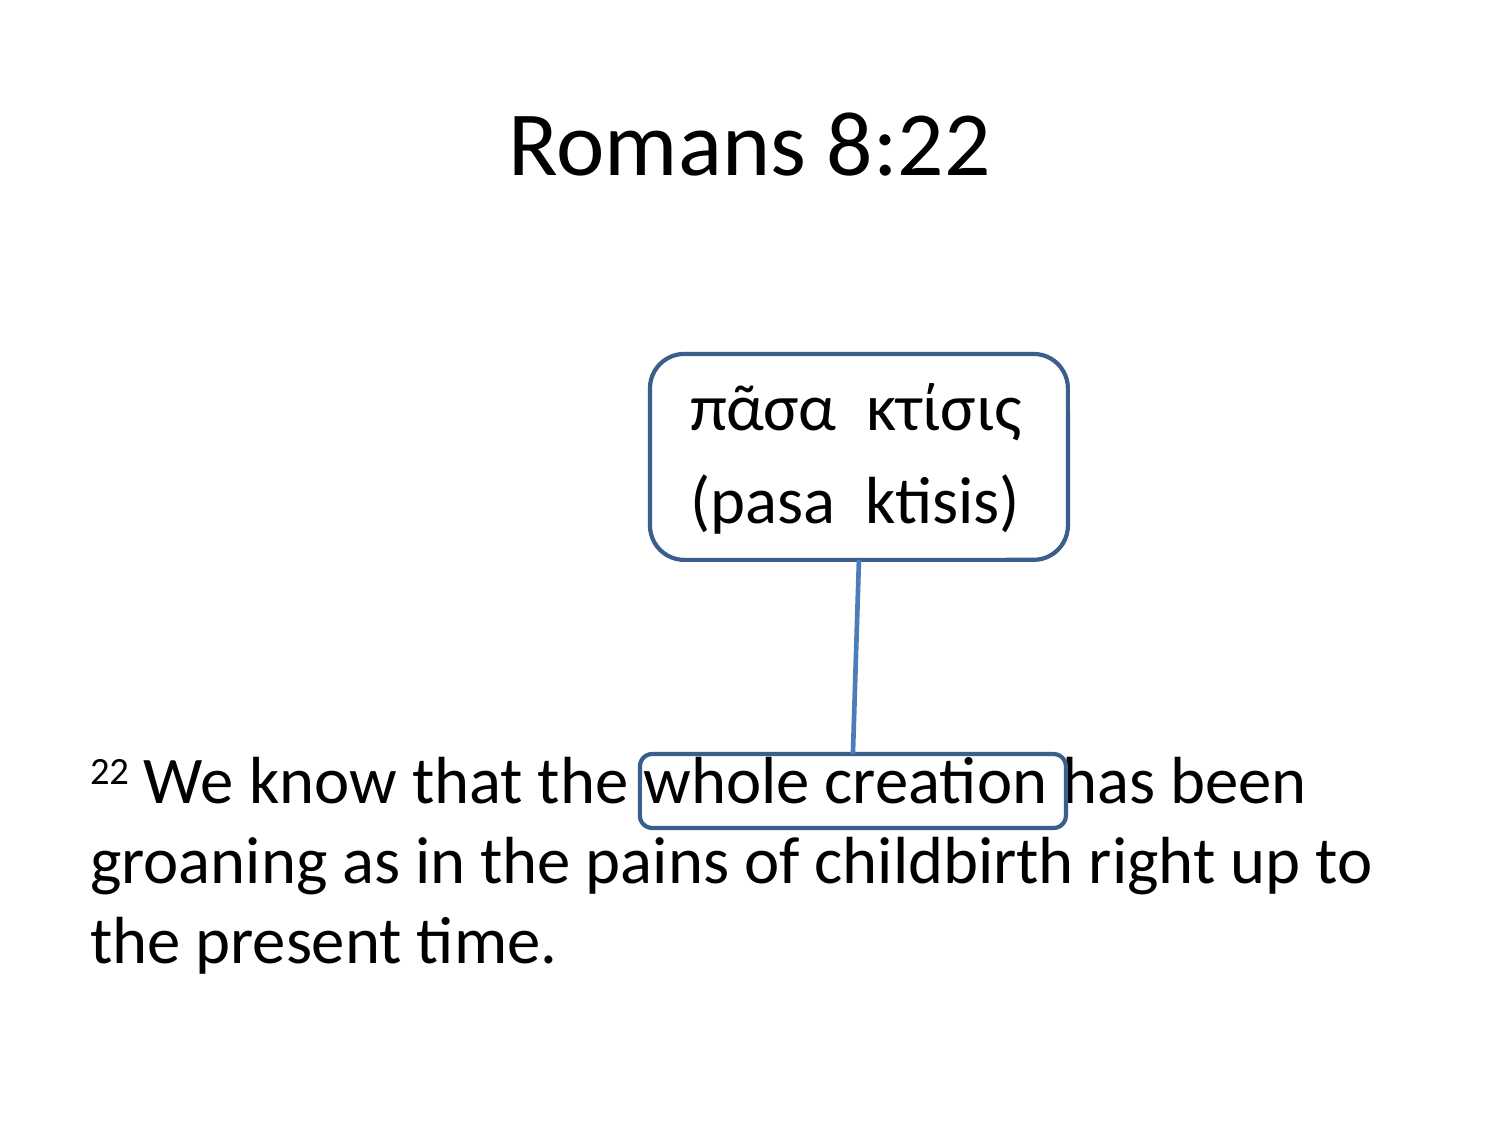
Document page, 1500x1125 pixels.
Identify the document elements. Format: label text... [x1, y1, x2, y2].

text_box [852, 559, 860, 755]
list πᾶσα κτίσις (pasa ktisis) 22 We know that the whole creation has been groaning as in the pains of childbirth right up to the present time. [75, 262, 1425, 1005]
text_box [647, 351, 1071, 562]
title Romans 8:22 [75, 45, 1425, 233]
text_box [637, 751, 1069, 831]
